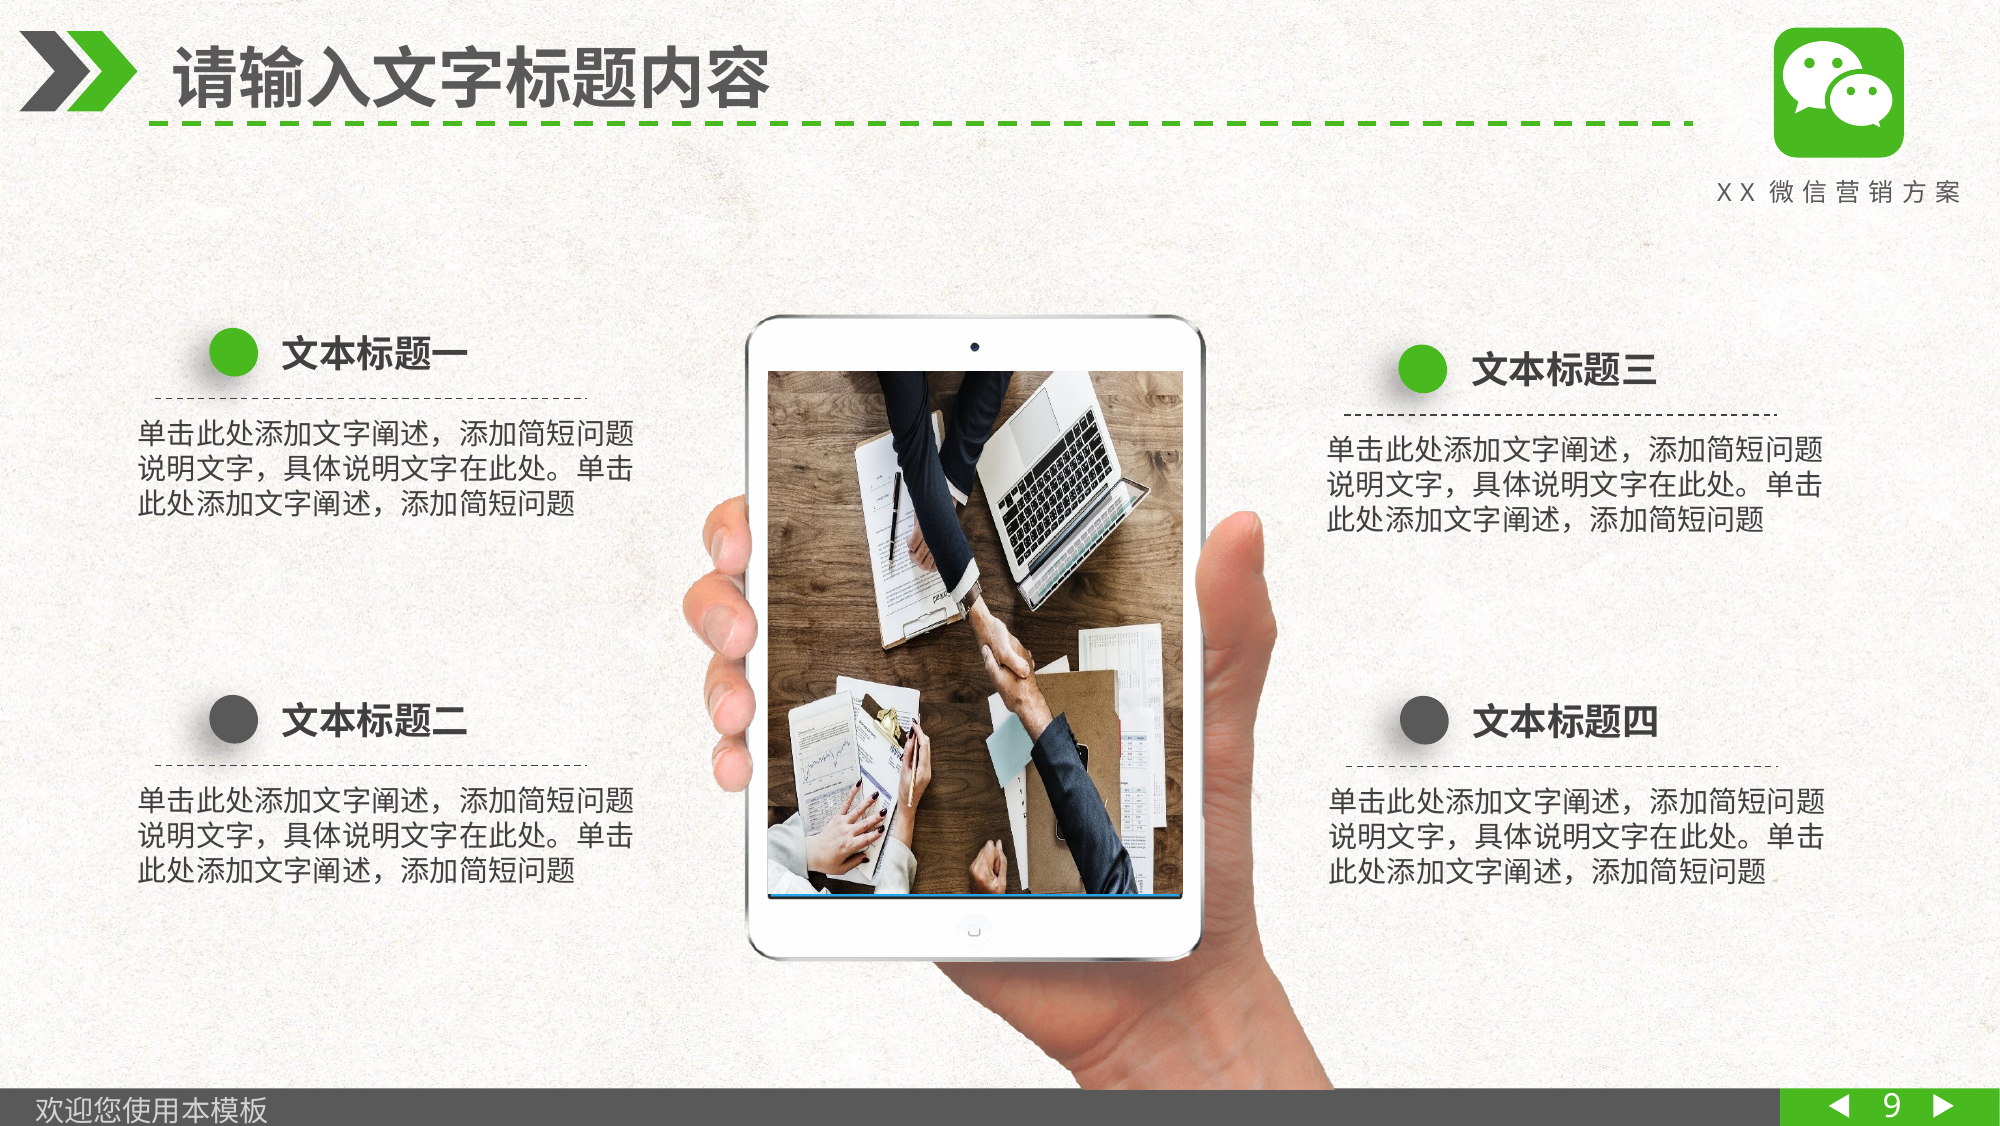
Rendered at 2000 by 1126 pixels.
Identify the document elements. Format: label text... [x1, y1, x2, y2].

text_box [1692, 27, 1986, 215]
text_box 请输入文字标题内容 [125, 28, 1354, 124]
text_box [137, 694, 653, 889]
text_box [17, 28, 92, 114]
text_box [1326, 343, 1843, 538]
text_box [1328, 695, 1844, 890]
text_box [64, 28, 140, 114]
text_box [137, 327, 653, 522]
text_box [682, 314, 1335, 1090]
picture [0, 0, 2000, 1088]
